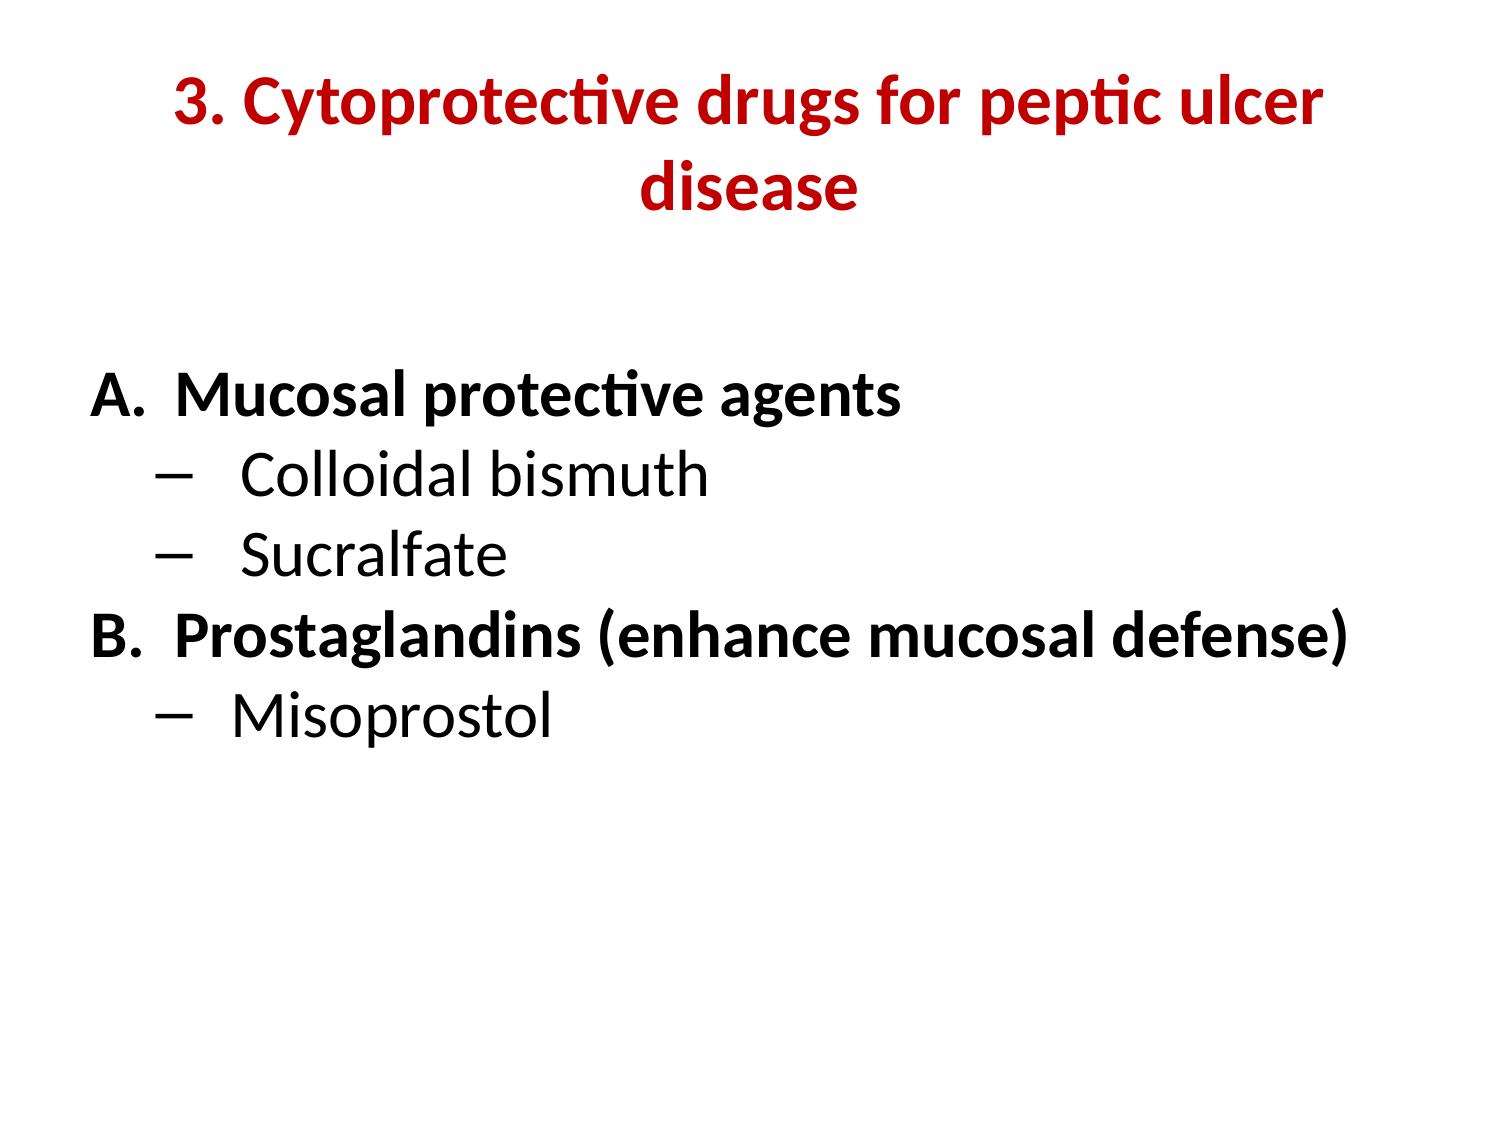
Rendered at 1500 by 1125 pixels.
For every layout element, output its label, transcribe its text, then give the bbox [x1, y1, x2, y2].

title 3. Cytoprotective drugs for peptic ulcer disease [75, 45, 1425, 233]
list Mucosal protective agents Colloidal bismuth Sucralfate Prostaglandins (enhance mucosal defense) Misoprostol [75, 262, 1450, 1005]
